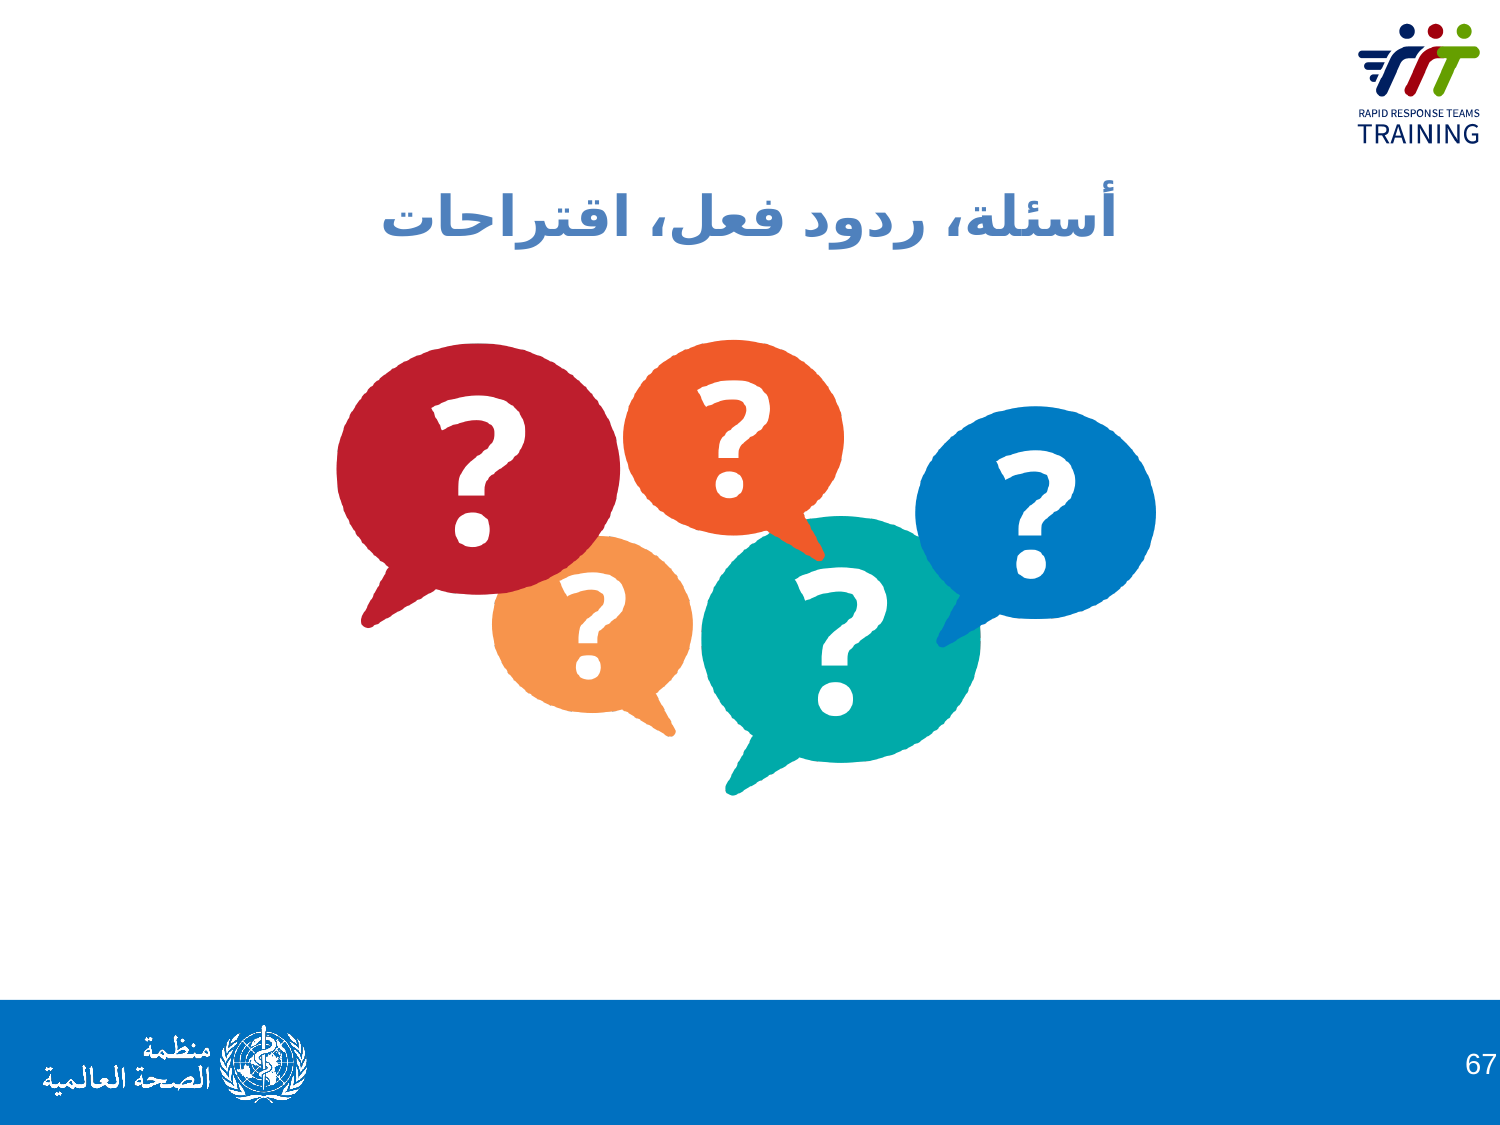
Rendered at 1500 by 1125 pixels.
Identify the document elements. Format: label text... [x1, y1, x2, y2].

picture [1357, 23, 1480, 144]
picture [43, 1025, 307, 1103]
picture [331, 312, 1170, 812]
text_box أسئلة، ردود فعل، اقتراحات [74, 174, 1425, 267]
